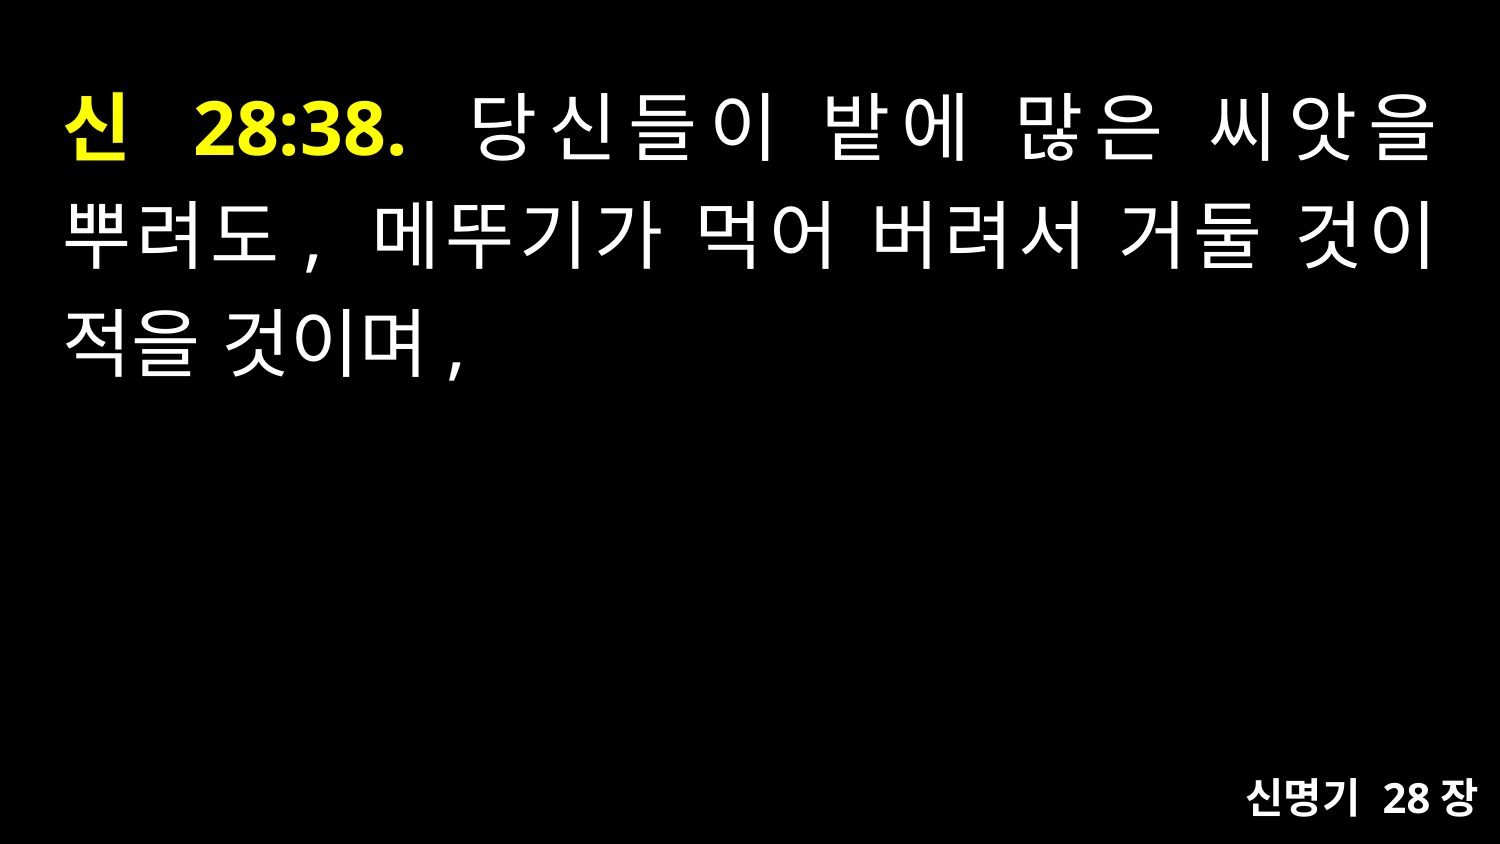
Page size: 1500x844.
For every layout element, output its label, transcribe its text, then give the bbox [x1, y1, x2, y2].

subtitle 신명기 28장 [916, 770, 1500, 844]
title 신 28:38. 당신들이 밭에 많은 씨앗을 뿌려도, 메뚜기가 먹어 버려서 거둘 것이 적을 것이며, [0, 0, 1500, 844]
